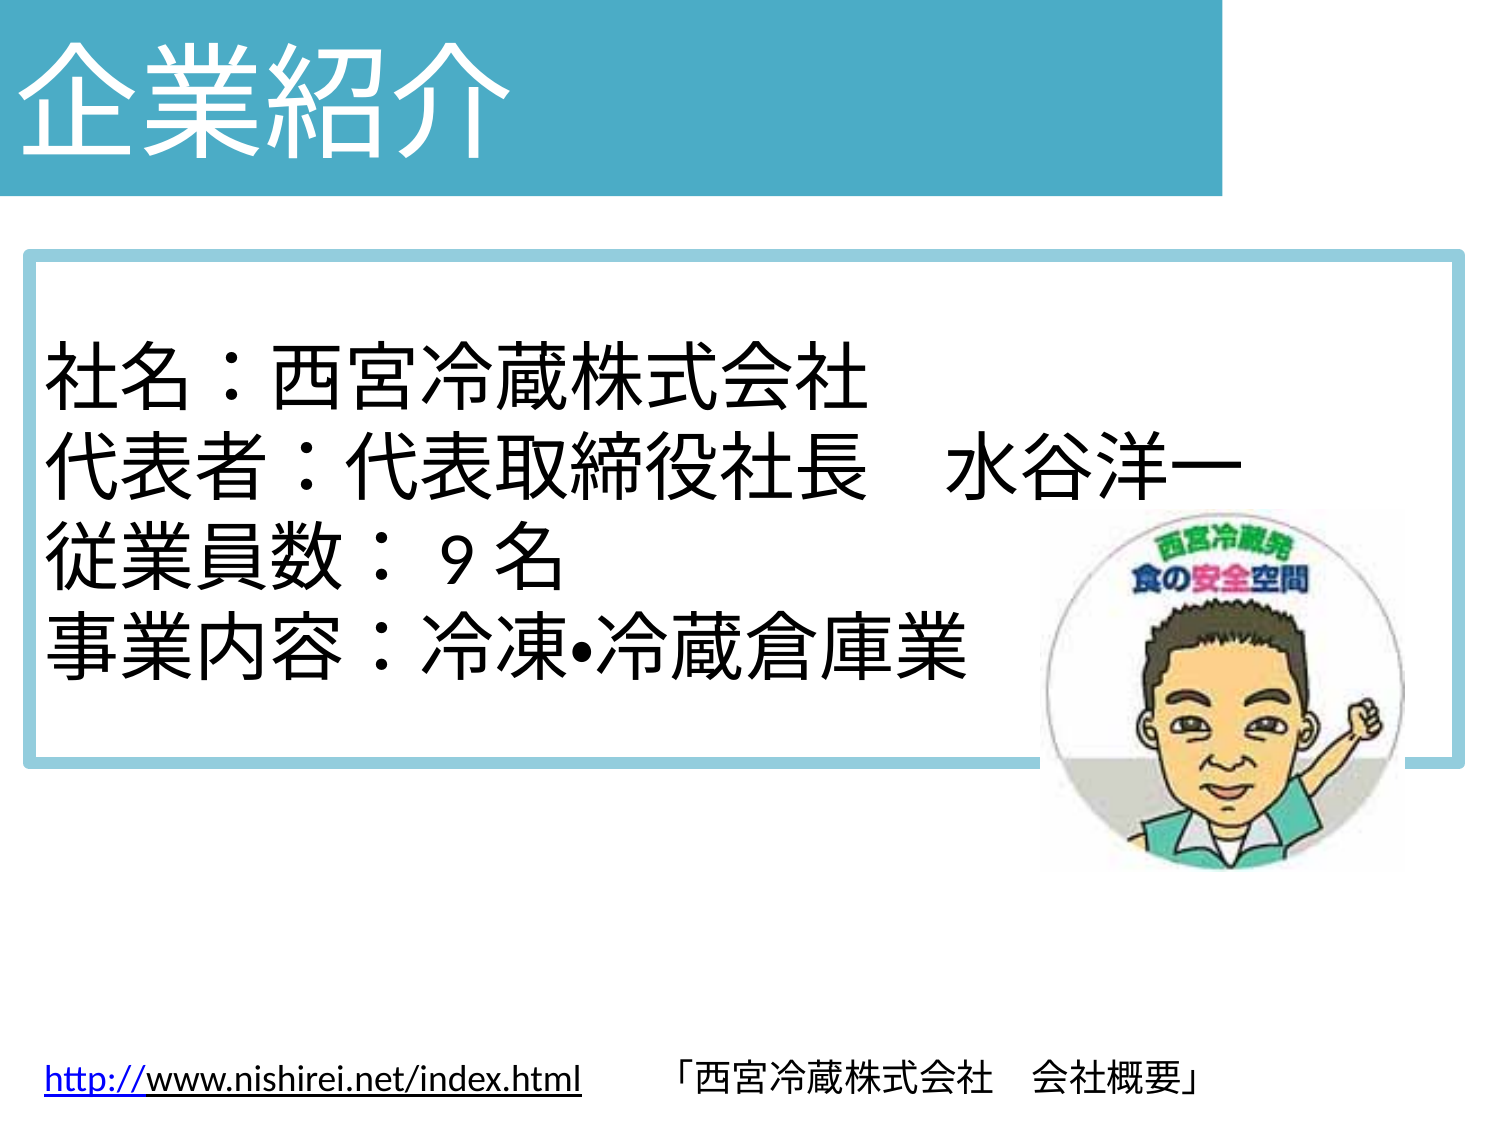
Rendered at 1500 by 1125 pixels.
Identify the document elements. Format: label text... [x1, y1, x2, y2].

text_box http://www.nishirei.net/index.html 「西宮冷蔵株式会社 会社概要」 [29, 1046, 1459, 1107]
text_box 企業紹介 [0, 0, 1225, 198]
picture [1040, 509, 1405, 872]
text_box 社名：西宮冷蔵株式会社 代表者：代表取締役社長 水谷洋一 従業員数：9名 事業内容：冷凍・冷蔵倉庫業 [27, 253, 1461, 765]
